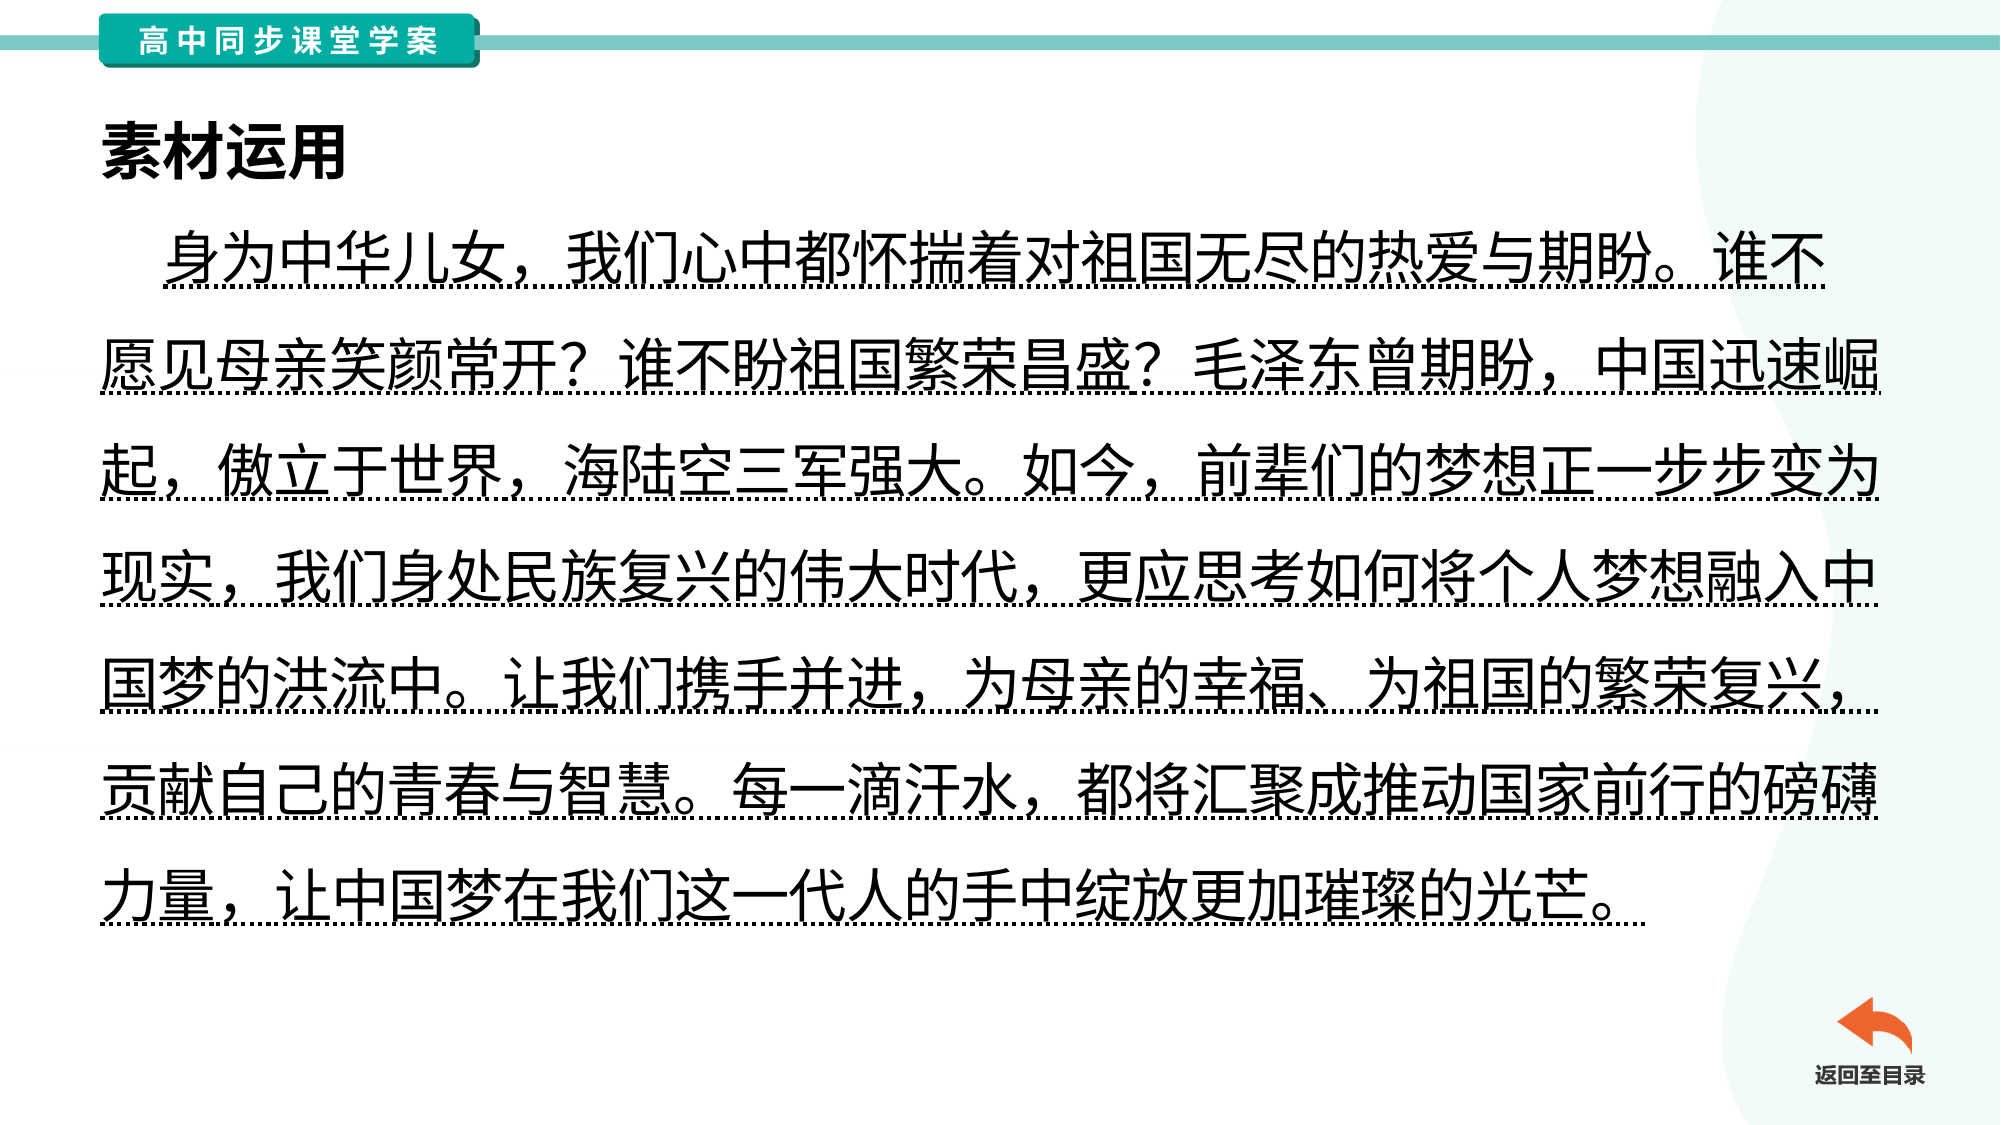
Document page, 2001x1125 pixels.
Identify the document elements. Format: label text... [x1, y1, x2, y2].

text_box 身为中华儿女，我们心中都怀揣着对祖国无尽的热爱与期盼。谁不 愿见母亲笑颜常开？谁不盼祖国繁荣昌盛？毛泽东曾期盼，中国迅速崛 起，傲立于世界，海陆空三军强大。如今，前辈们的梦想正一步步变为 现实，我们身处民族复兴的伟大时代，更应思考如何将个人梦想融入中 国梦的洪流中。让我们携手并进，为母亲的幸福、为祖国的繁荣复兴， 贡献自己的青春与智慧。每一滴汗水，都将汇聚成推动国家前行的磅礴 力量，让中国梦在我们这一代人的手中绽放更加璀璨的光芒。 [100, 185, 1899, 930]
picture [0, 0, 2000, 1125]
text_box 素材运用 [100, 76, 1899, 185]
